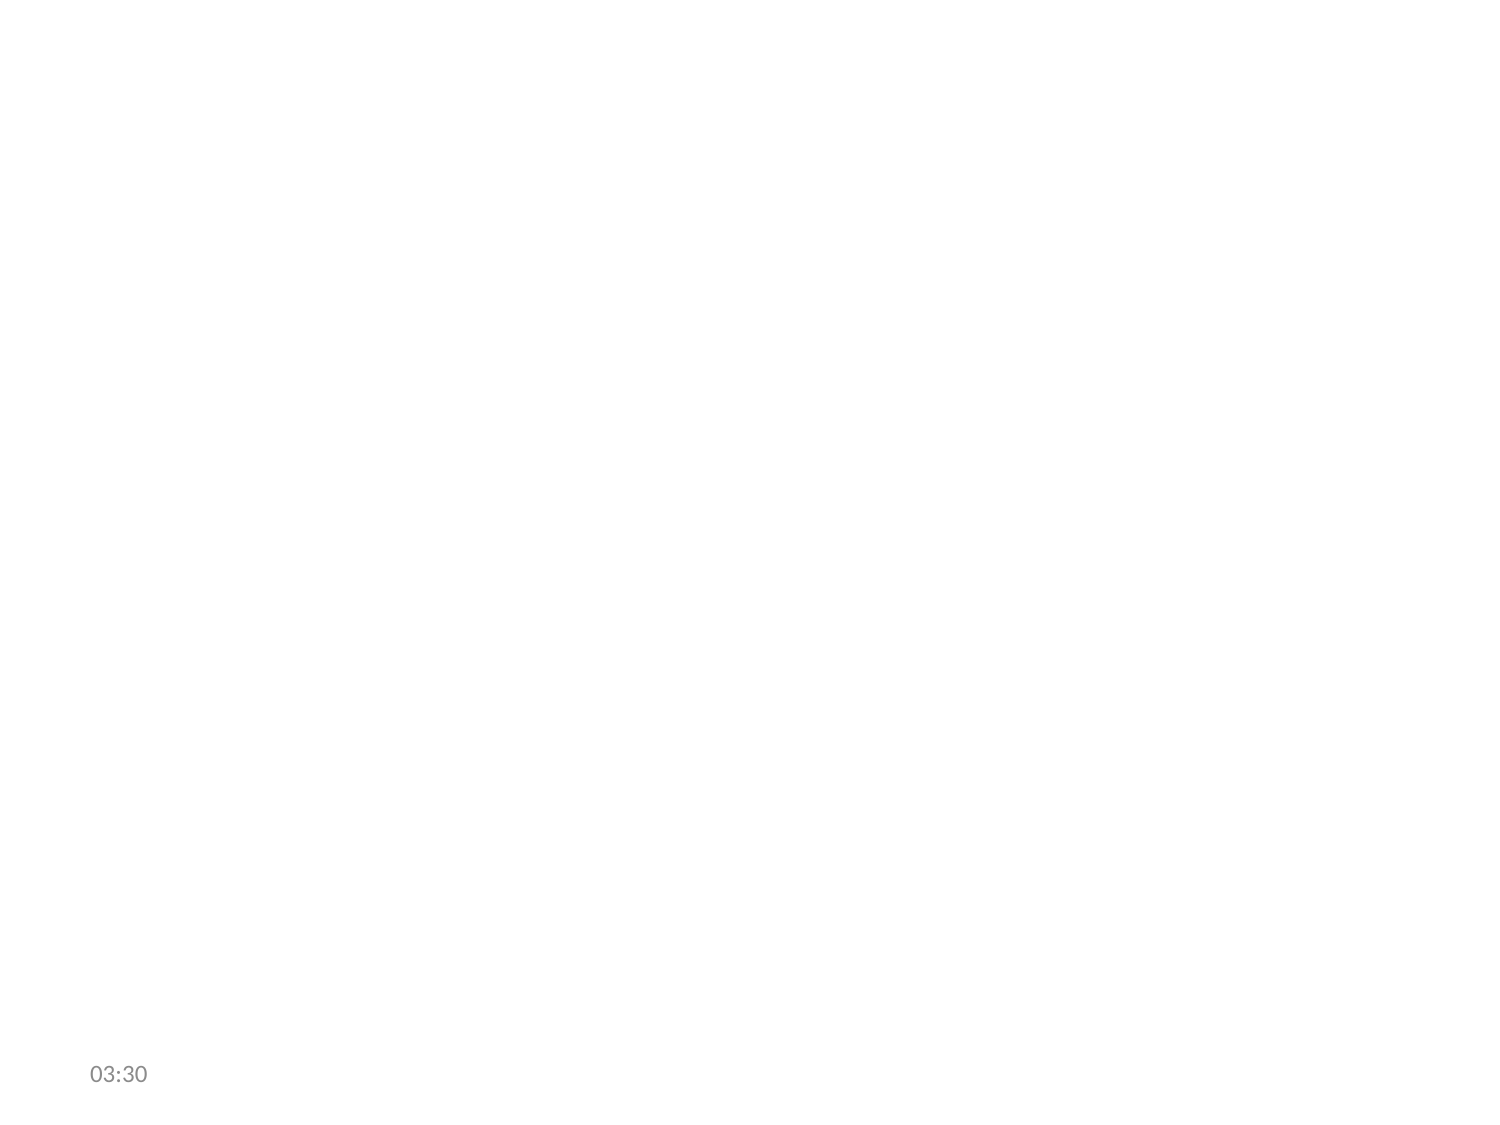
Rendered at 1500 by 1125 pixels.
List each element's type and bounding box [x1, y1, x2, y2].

slide_number [75, 1042, 425, 1103]
